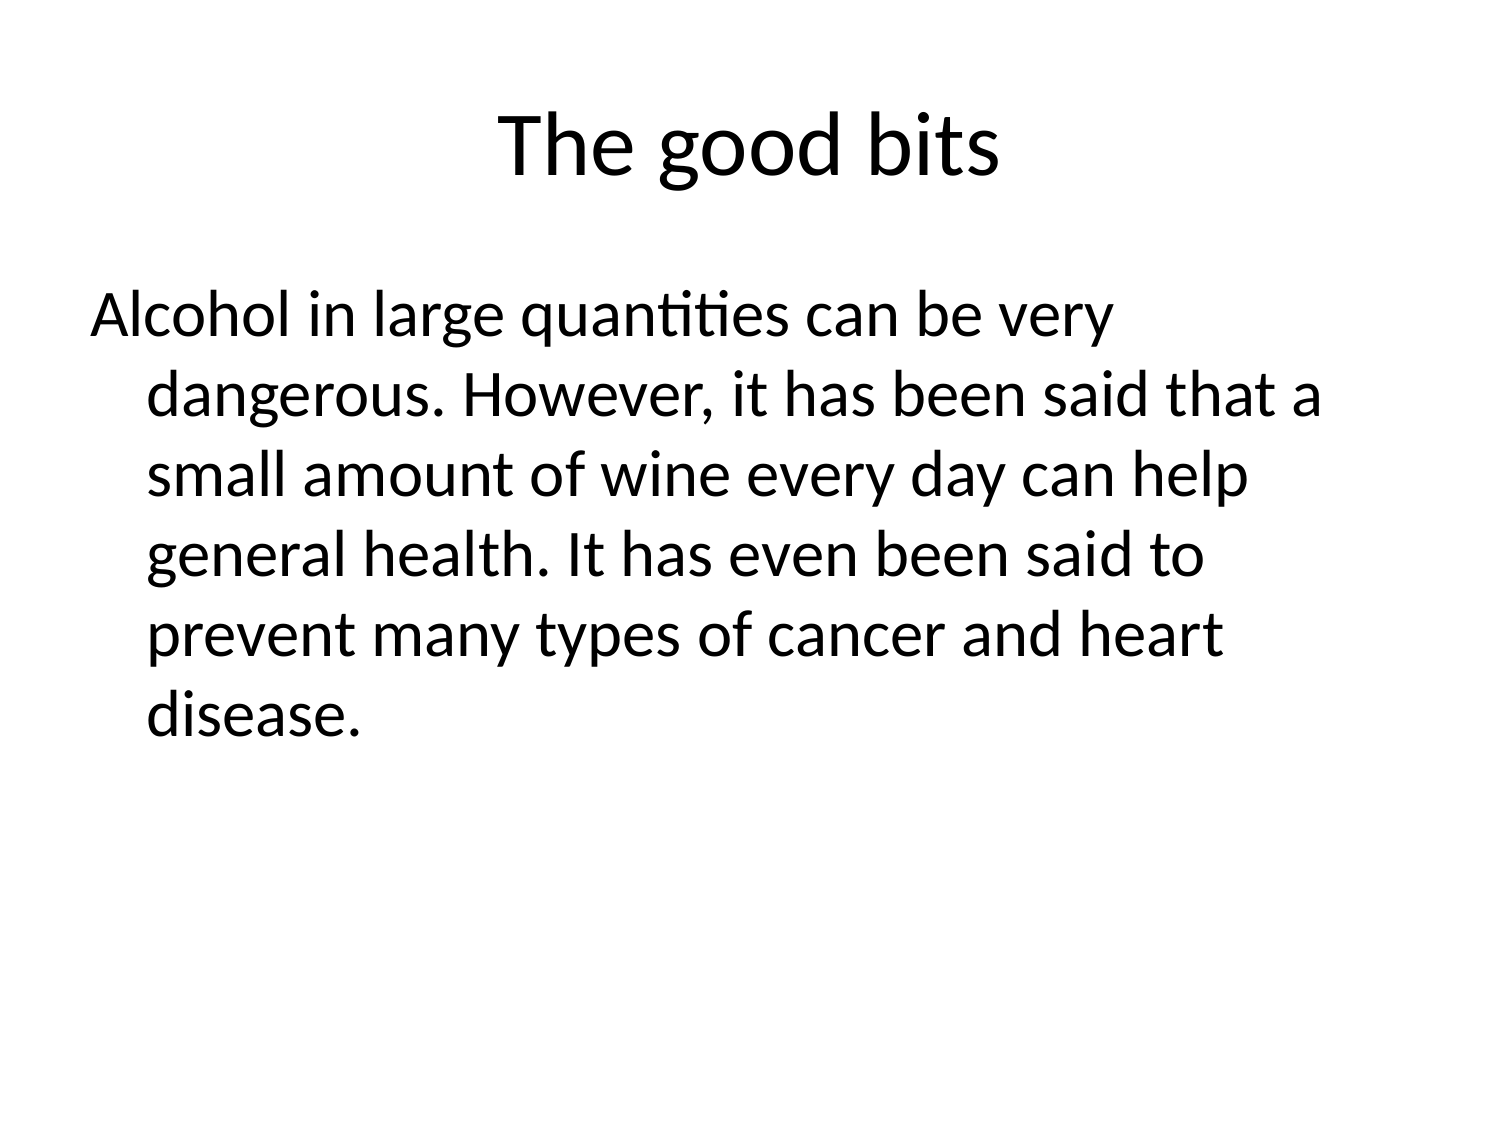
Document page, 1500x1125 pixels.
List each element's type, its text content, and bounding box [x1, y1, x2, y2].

list Alcohol in large quantities can be very dangerous. However, it has been said that a small amount of wine every day can help general health. It has even been said to prevent many types of cancer and heart disease. [75, 262, 1425, 1005]
title The good bits [75, 45, 1425, 233]
